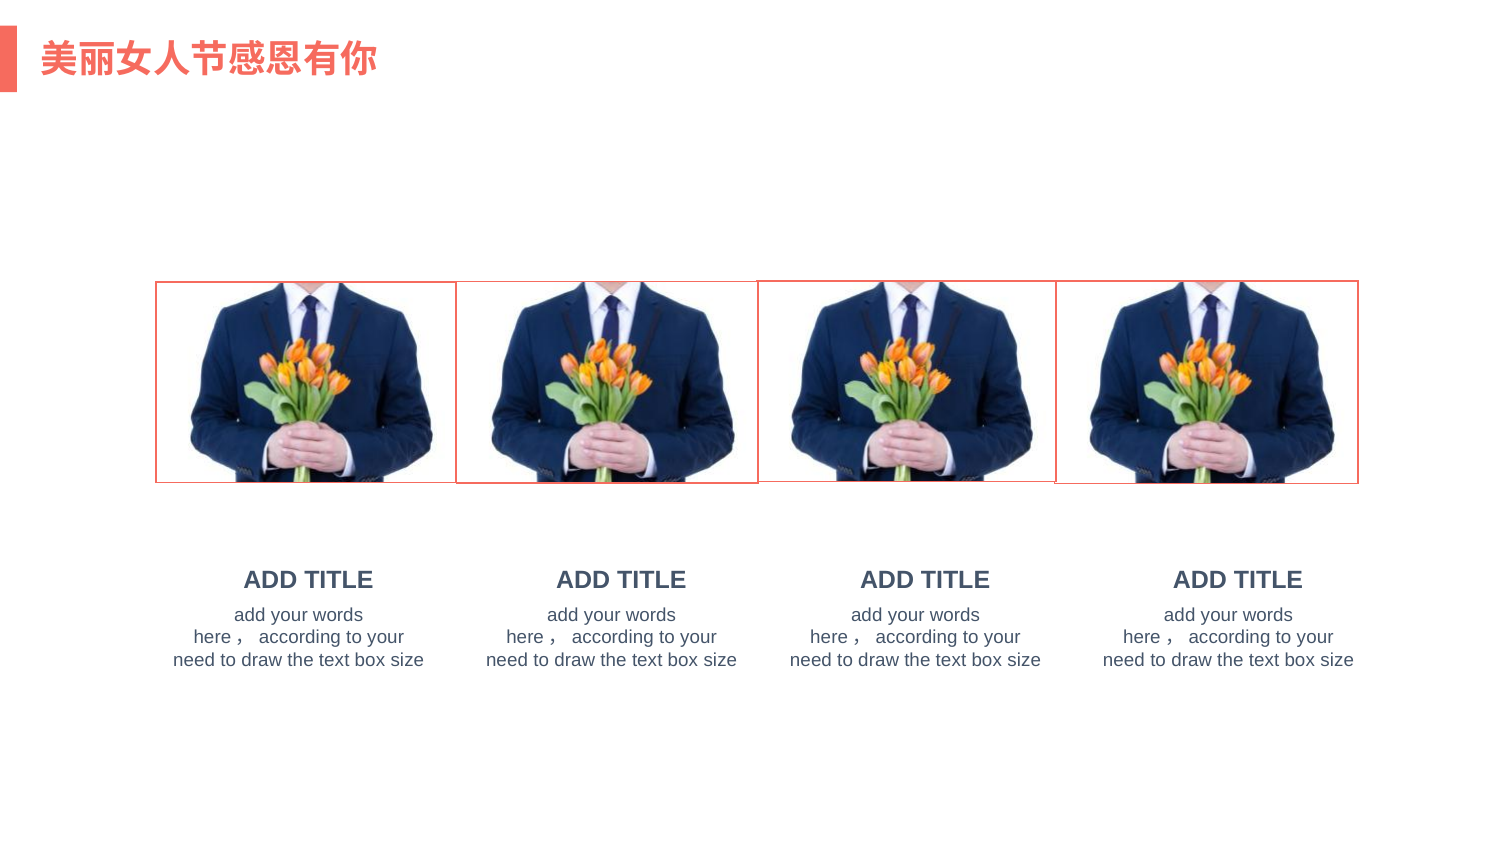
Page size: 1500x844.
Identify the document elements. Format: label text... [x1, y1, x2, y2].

text_box ADD TITLE [164, 563, 453, 594]
text_box 美丽女人节感恩有你 [29, 29, 459, 86]
text_box add your words here，according to your need to draw the text box size [170, 602, 428, 671]
text_box ADD TITLE [1094, 563, 1382, 594]
text_box [0, 24, 19, 94]
text_box ADD TITLE [781, 563, 1070, 594]
text_box add your words here，according to your need to draw the text box size [1099, 602, 1357, 671]
text_box add your words here，according to your need to draw the text box size [786, 602, 1045, 671]
text_box add your words here，according to your need to draw the text box size [482, 602, 741, 671]
text_box ADD TITLE [477, 563, 766, 594]
picture [156, 281, 1358, 483]
